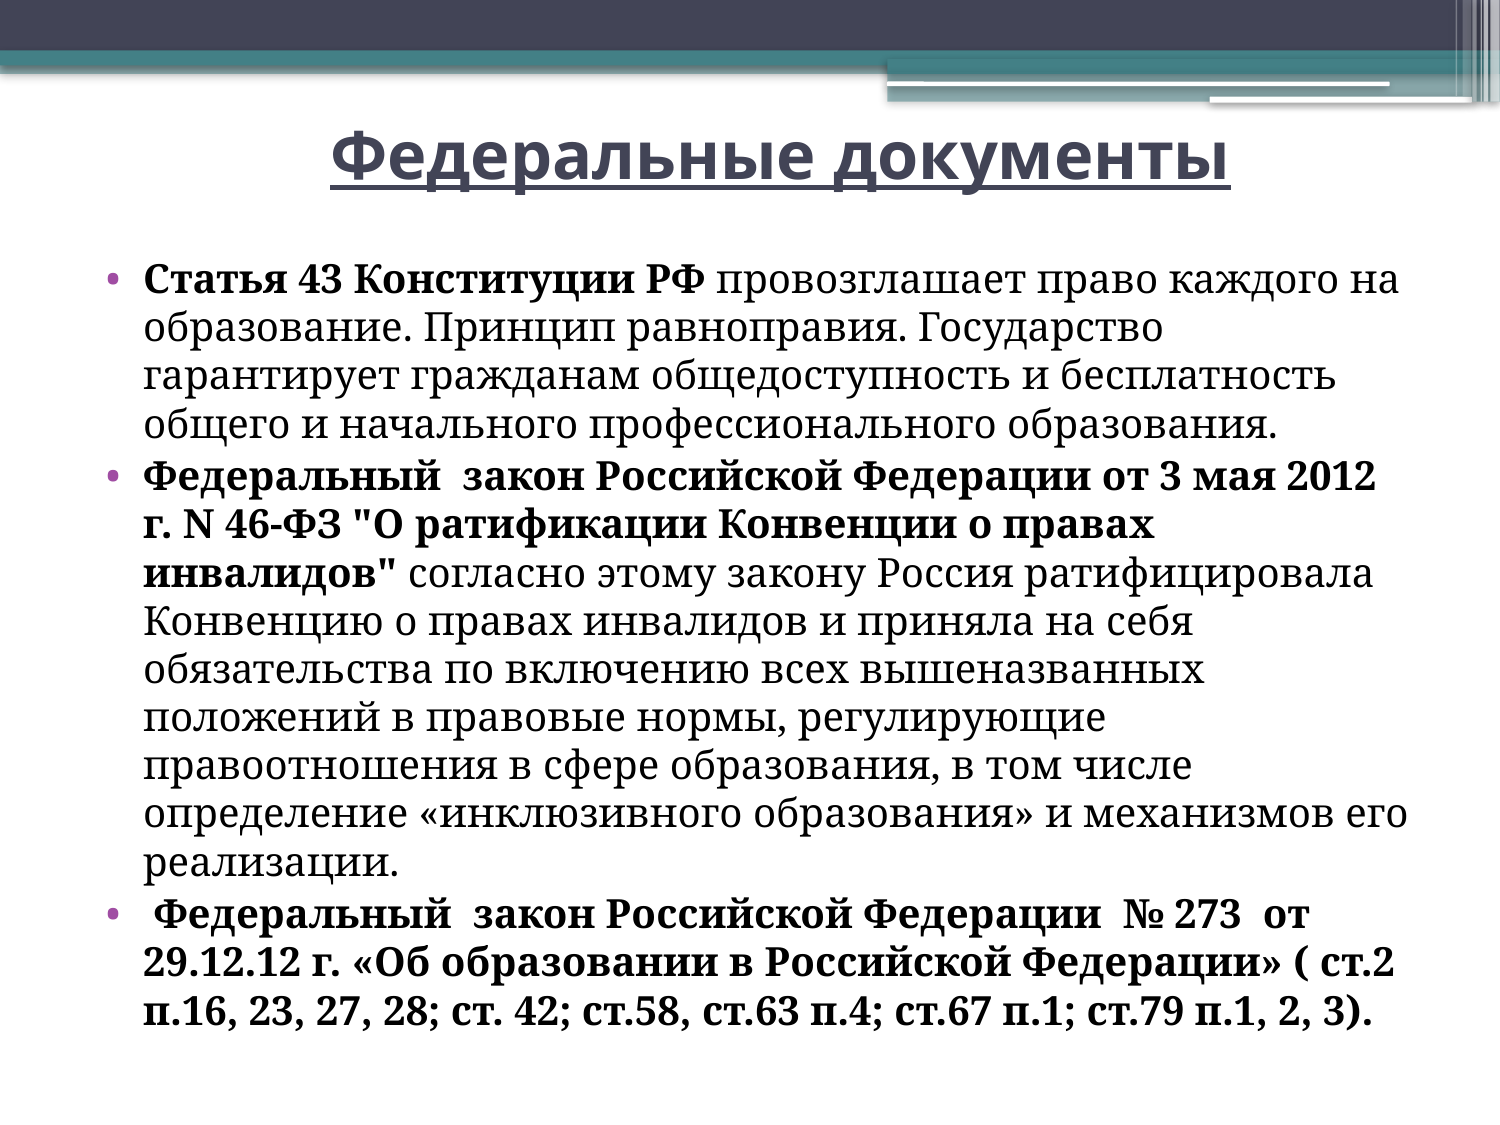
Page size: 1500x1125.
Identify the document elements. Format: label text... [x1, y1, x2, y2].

title Федеральные документы [105, 105, 1456, 281]
list Статья 43 Конституции РФ провозглашает право каждого на образование. Принцип равноправия. Государство гарантирует гражданам общедоступность и бесплатность общего и начального профессионального образования. Федеральный закон Российской Федерации от 3 мая 2012 г. N 46-ФЗ "О ратификации Конвенции о правах инвалидов" согласно этому закону Россия ратифицировала Конвенцию о правах инвалидов и приняла на себя обязательства по включению всех вышеназванных положений в правовые нормы, регулирующие правоотношения в сфере образования, в том числе определение «инклюзивного образования» и механизмов его реализации. Федеральный закон Российской Федерации № 273 от 29.12.12 г. «Об образовании в Российской Федерации» ( ст.2 п.16, 23, 27, 28; ст. 42; ст.58, ст.63 п.4; ст.67 п.1; ст.79 п.1, 2, 3). [75, 246, 1425, 1079]
